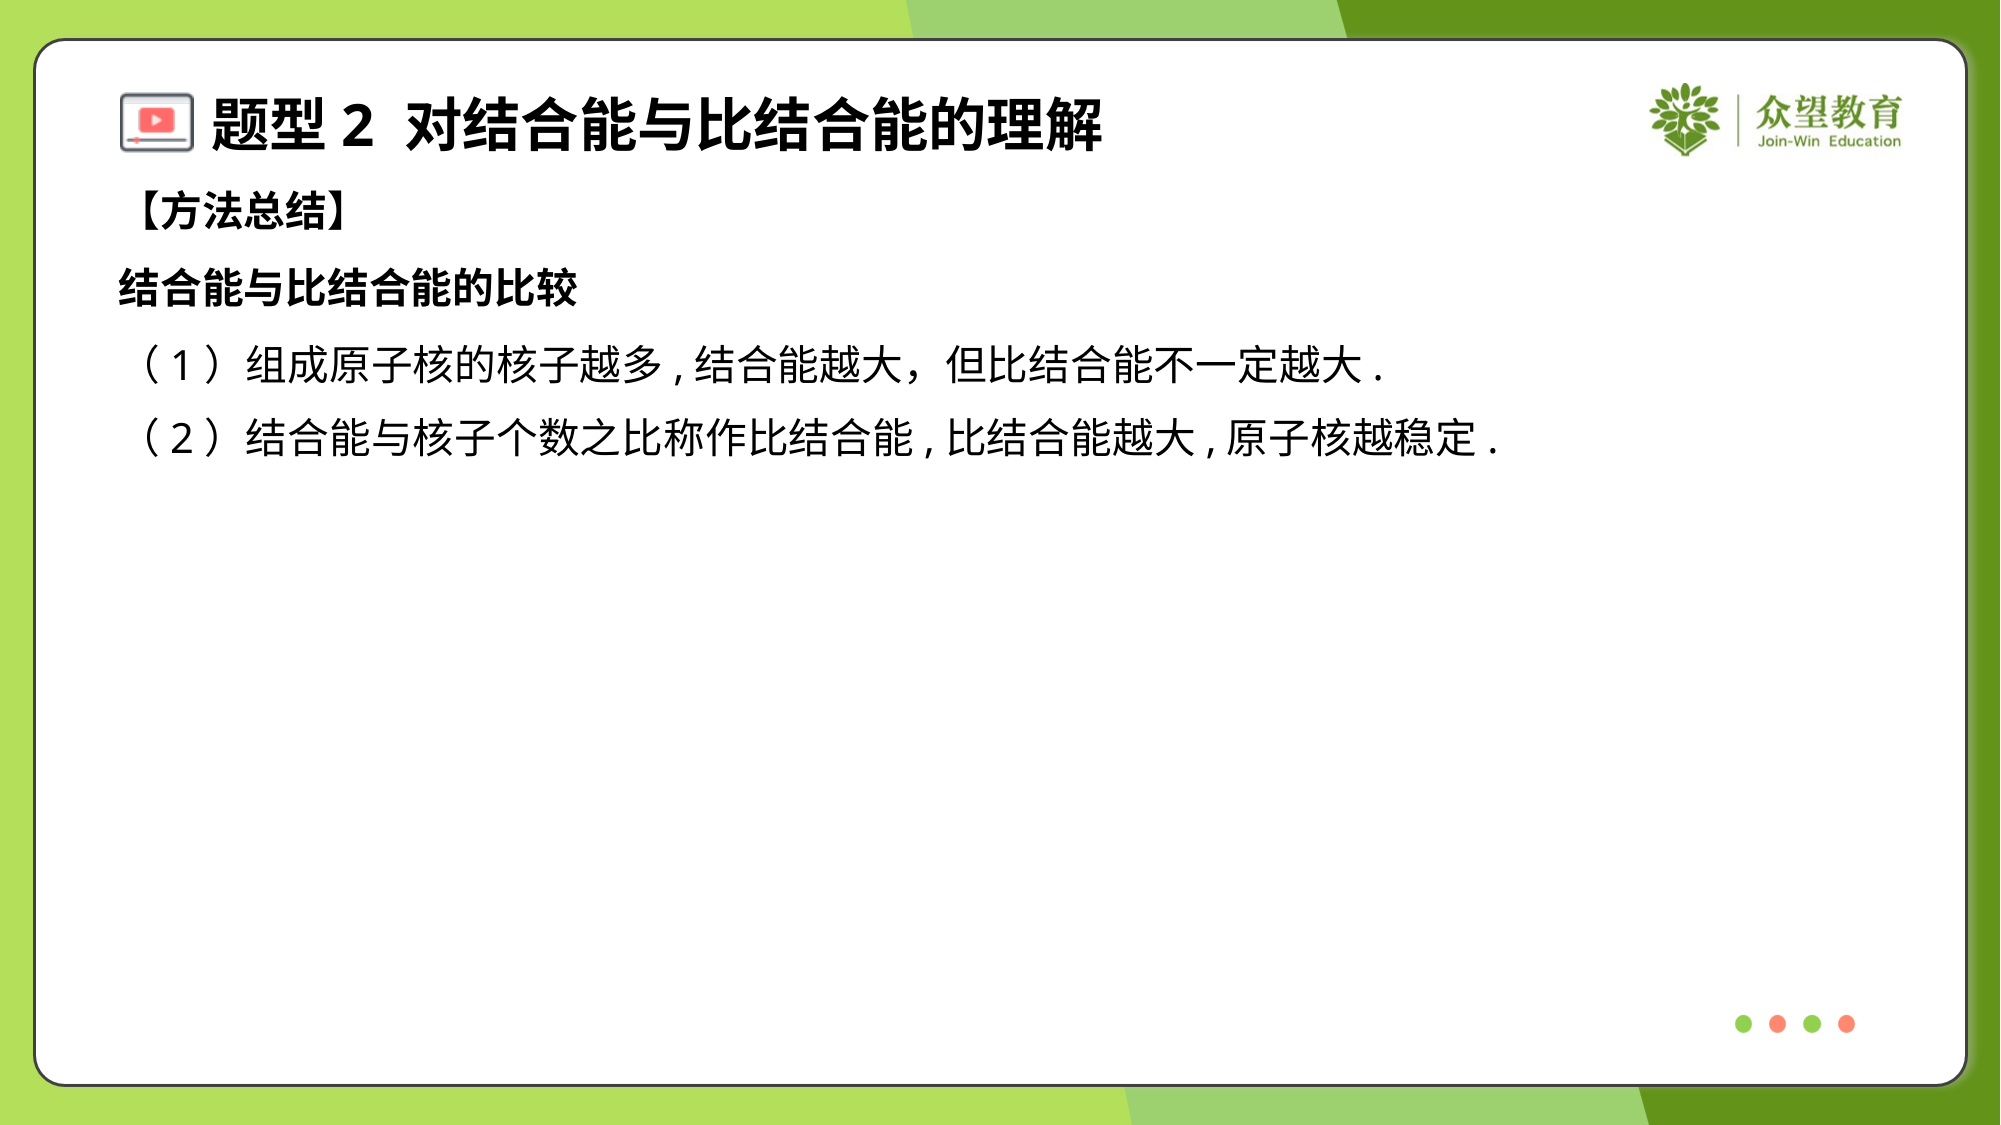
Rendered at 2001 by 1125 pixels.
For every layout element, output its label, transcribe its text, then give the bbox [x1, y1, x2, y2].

text_box 【方法总结】 结合能与比结合能的比较 （1）组成原子核的核子越多,结合能越大，但比结合能不一定越大. （2）结合能与核子个数之比称作比结合能,比结合能越大,原子核越稳定. [118, 159, 1883, 455]
picture [0, 0, 2000, 1125]
